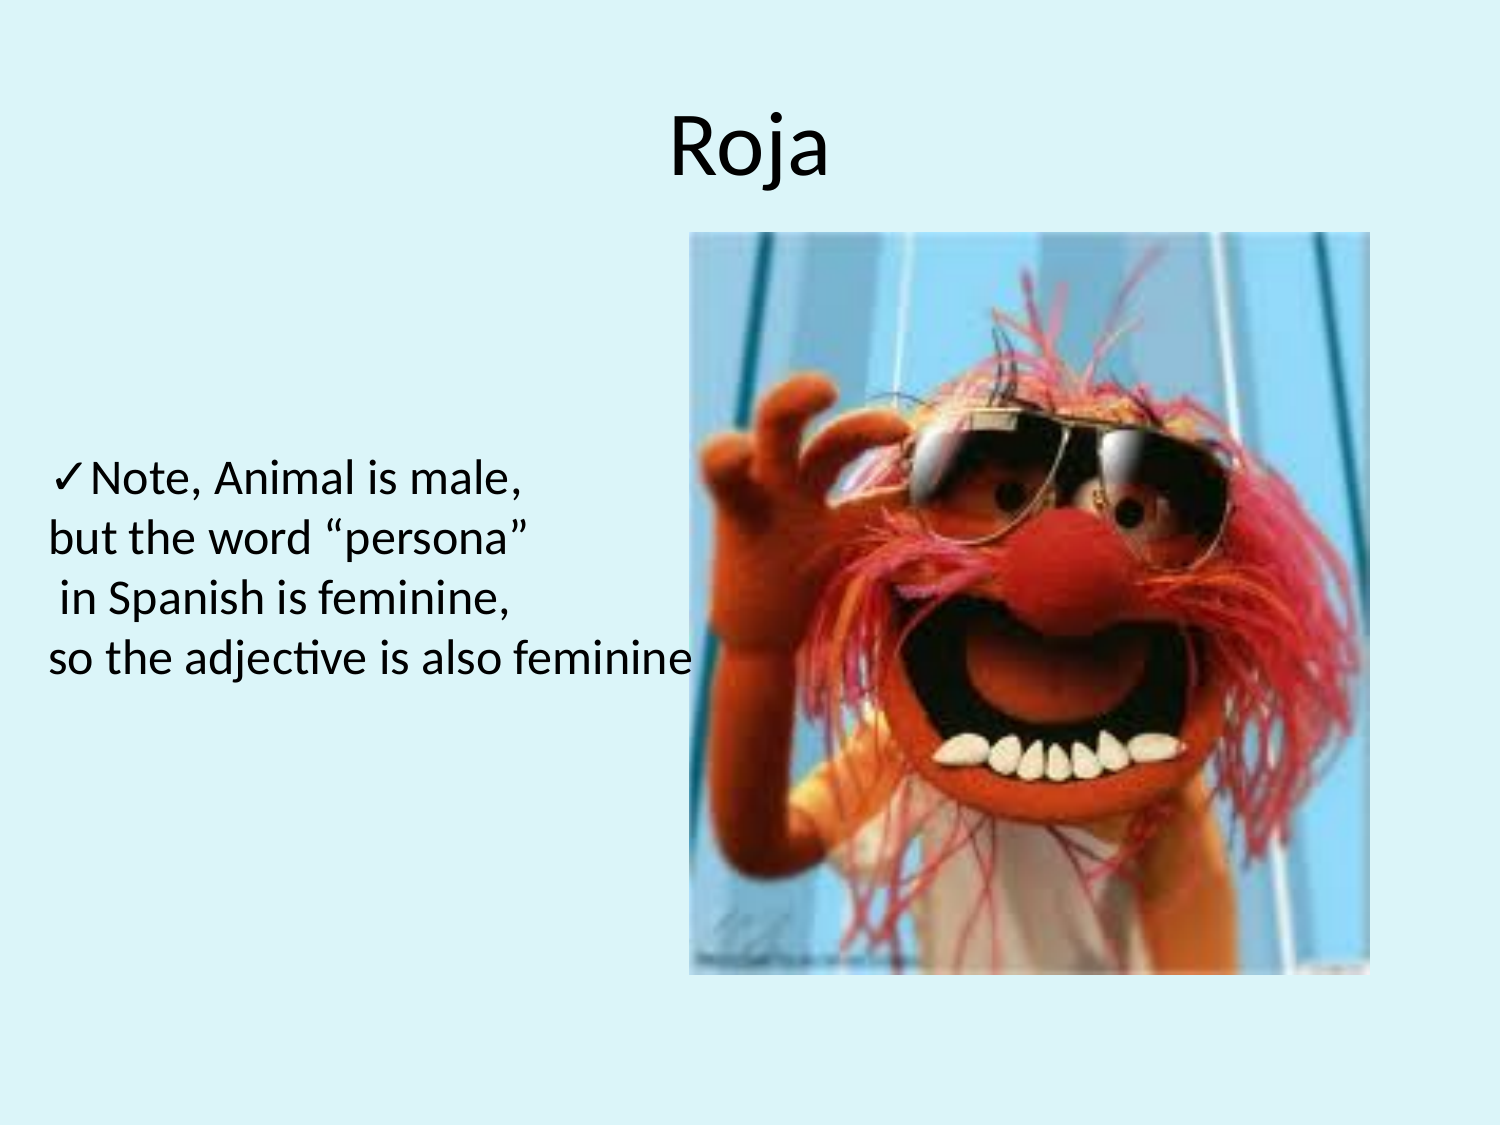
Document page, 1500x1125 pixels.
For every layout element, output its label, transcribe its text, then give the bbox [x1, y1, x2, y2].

title Roja [75, 45, 1425, 233]
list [354, 232, 1500, 976]
text_box ✓Note, Animal is male, but the word “persona” in Spanish is feminine, so the adjective is also feminine [33, 437, 349, 692]
